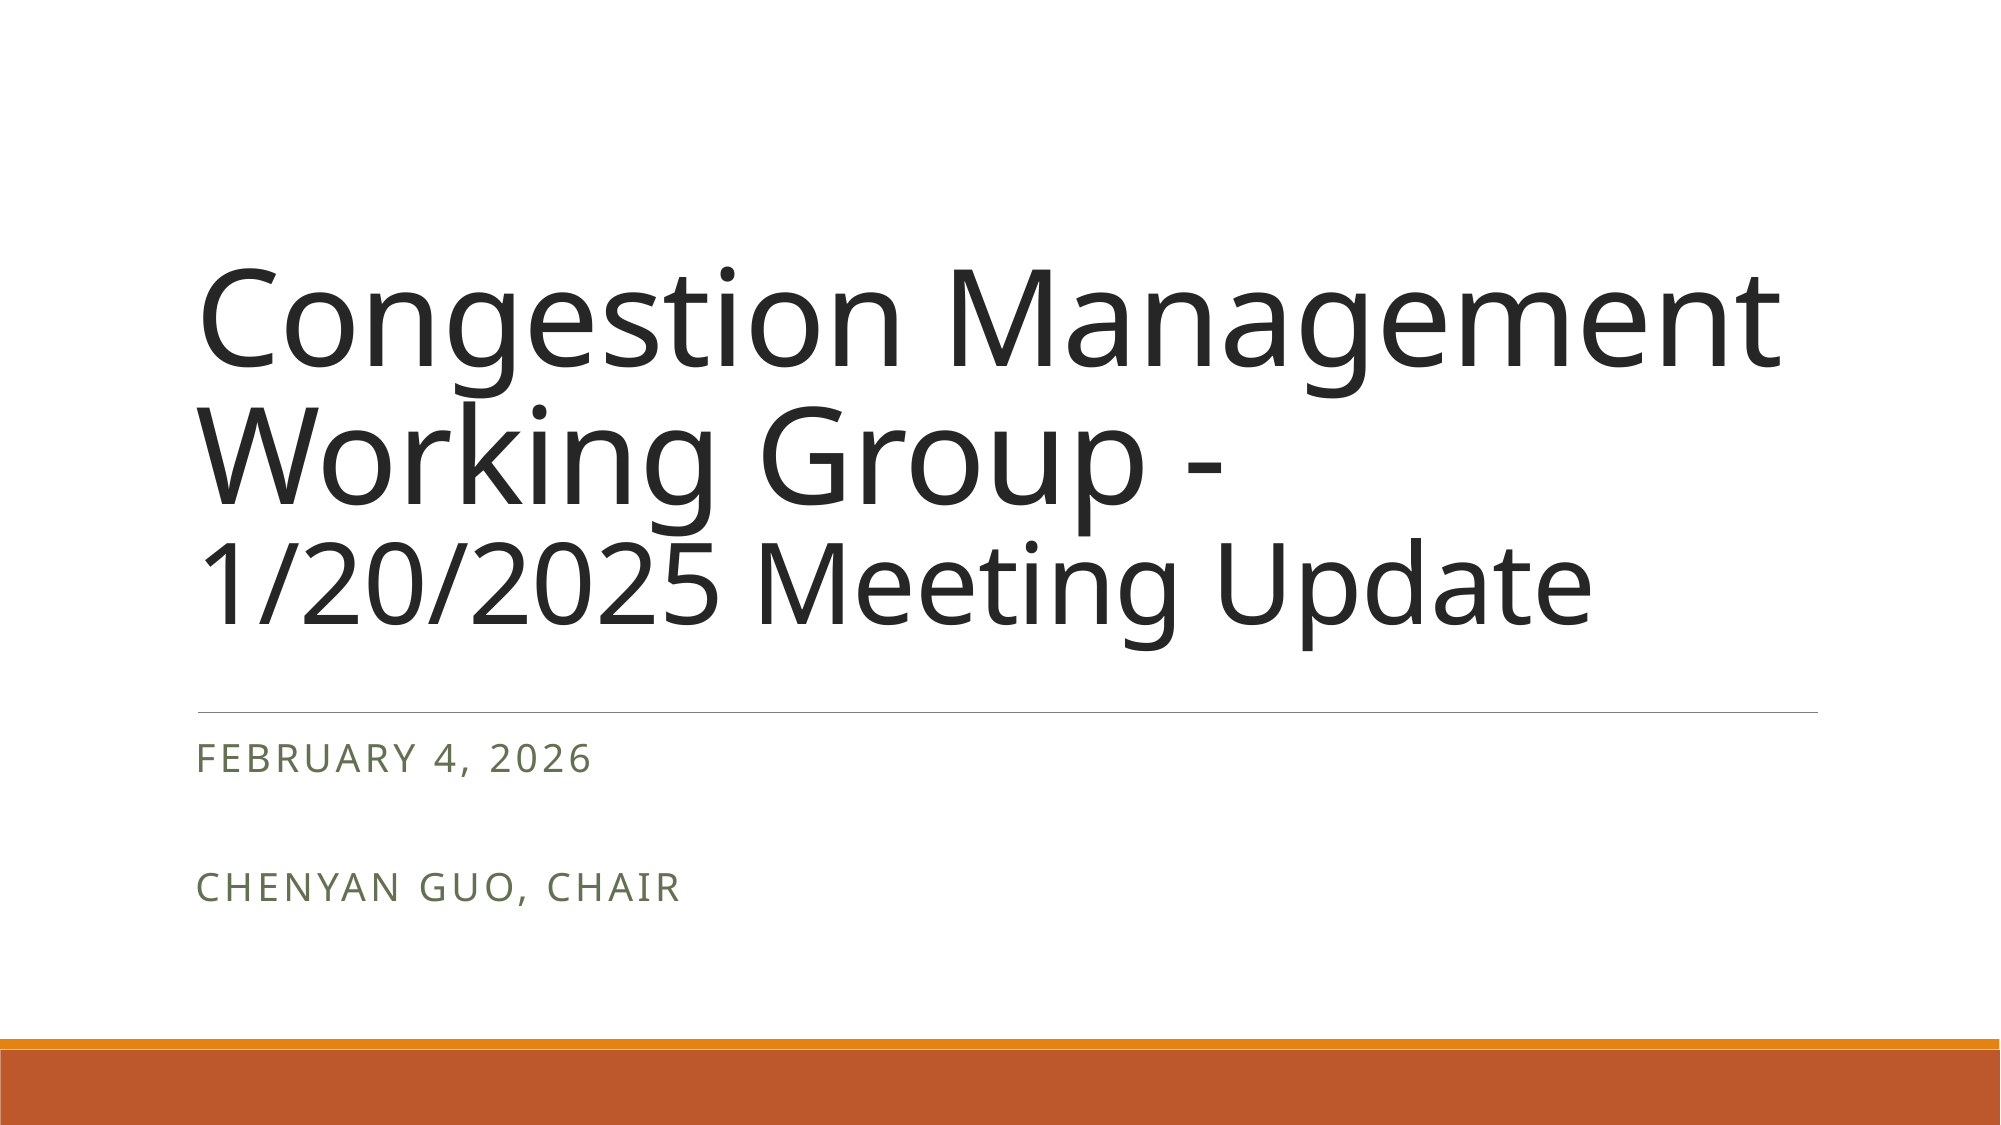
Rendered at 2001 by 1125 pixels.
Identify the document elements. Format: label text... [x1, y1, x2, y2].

subtitle February 4, 2026 chENYAN guO, chair [180, 730, 1831, 919]
title Congestion Management Working Group - 1/20/2025 Meeting Update [180, 124, 1830, 655]
